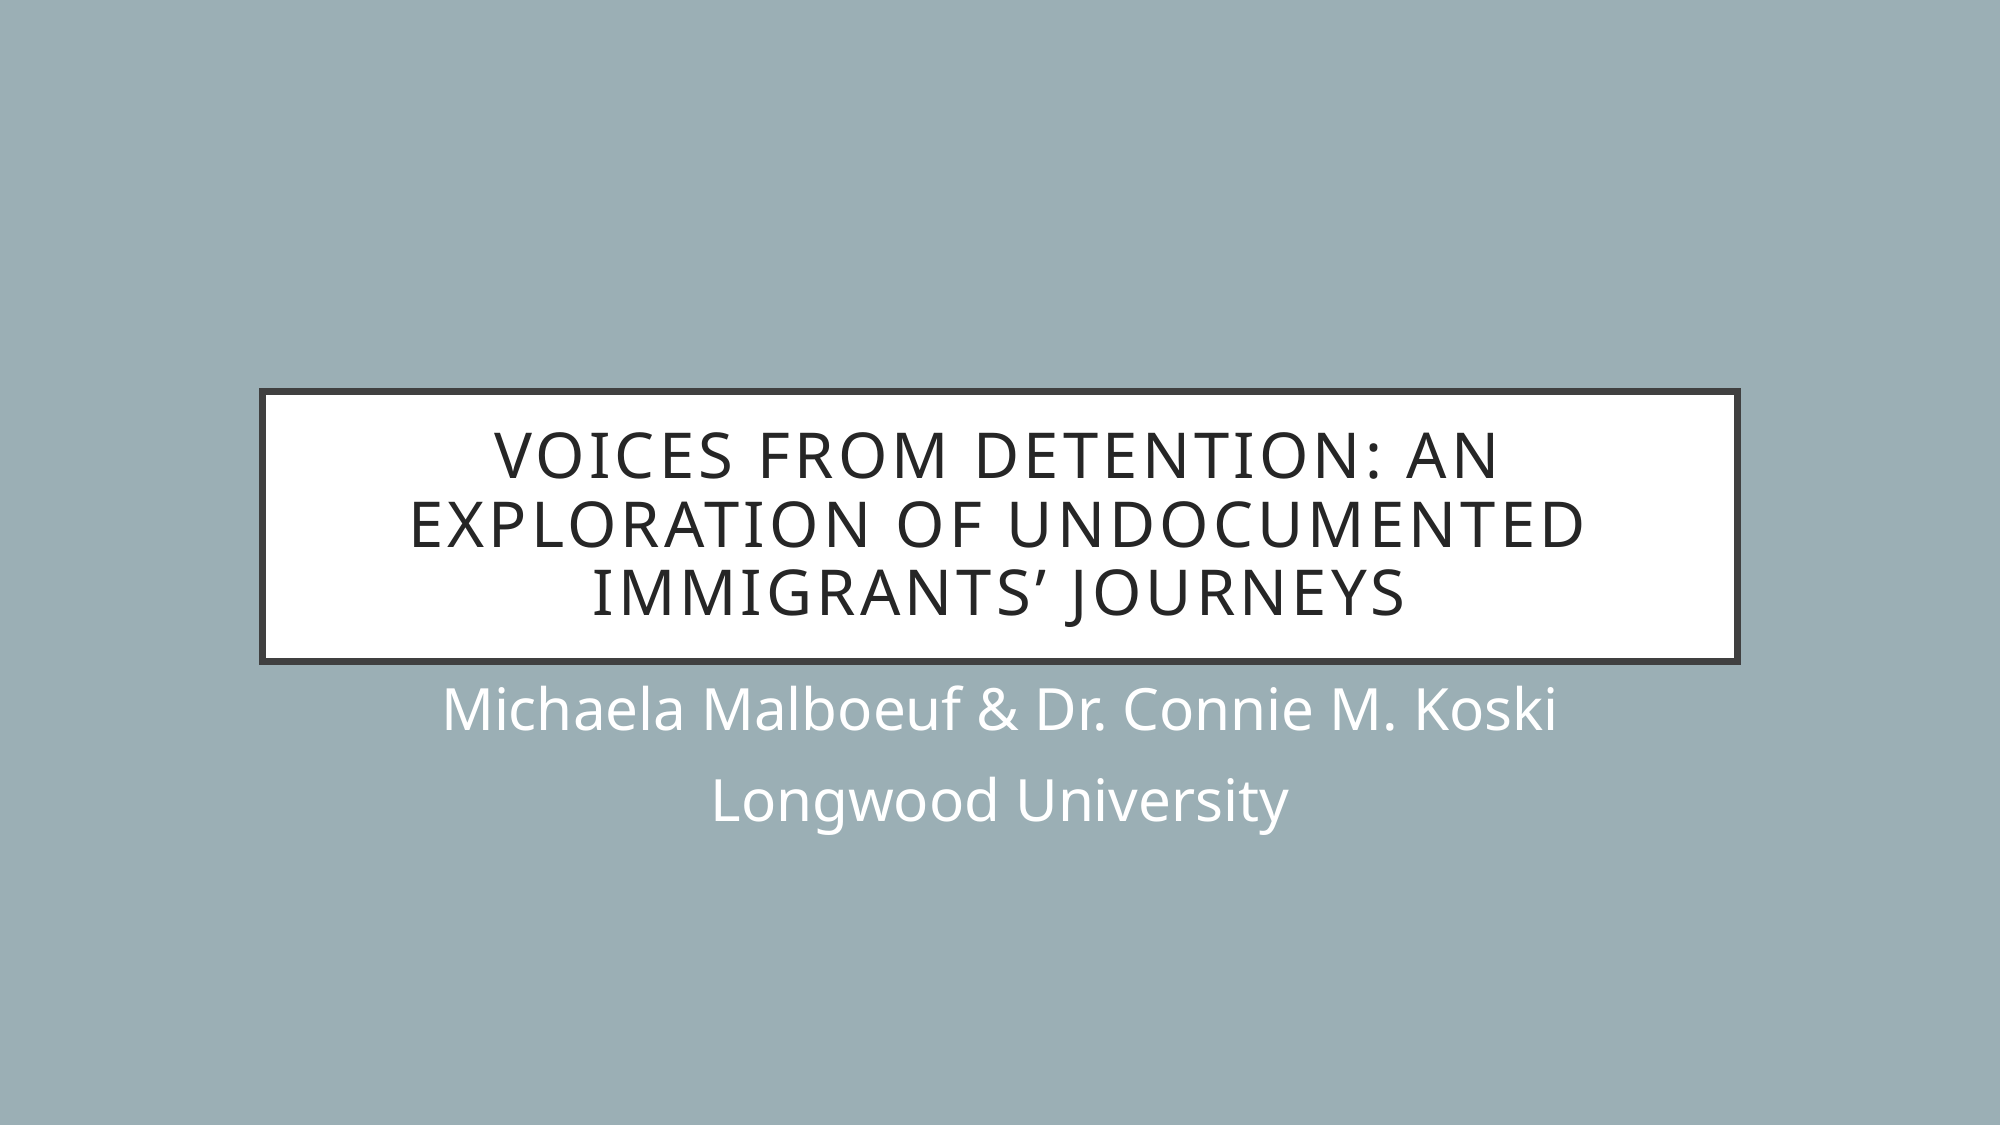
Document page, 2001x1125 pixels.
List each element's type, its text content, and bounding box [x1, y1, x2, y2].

subtitle Michaela Malboeuf & Dr. Connie M. Koski Longwood University [249, 664, 1750, 937]
title Voices from Detention: An Exploration of Undocumented Immigrants’ Journeys [259, 388, 1741, 664]
